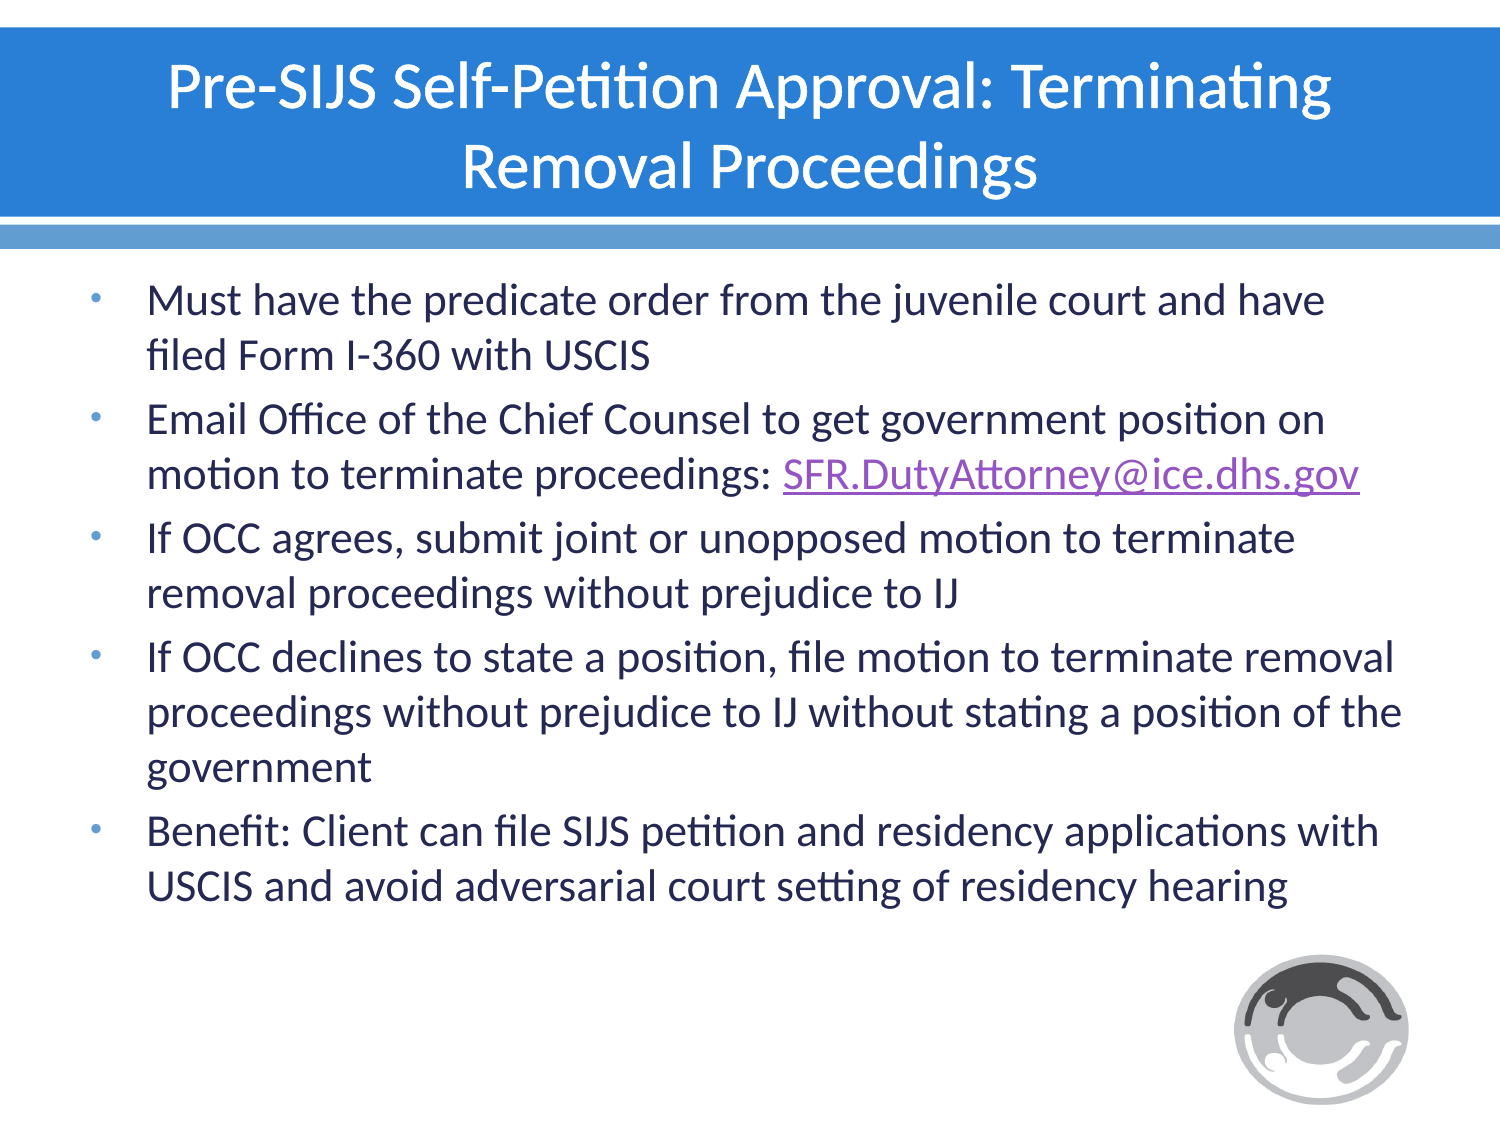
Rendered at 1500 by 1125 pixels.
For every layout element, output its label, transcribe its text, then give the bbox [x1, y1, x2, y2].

picture [1234, 1005, 1424, 1125]
list Must have the predicate order from the juvenile court and have filed Form I-360 with USCIS Email Office of the Chief Counsel to get government position on motion to terminate proceedings: SFR.DutyAttorney@ice.dhs.gov If OCC agrees, submit joint or unopposed motion to terminate removal proceedings without prejudice to IJ If OCC declines to state a position, file motion to terminate removal proceedings without prejudice to IJ without stating a position of the government Benefit: Client can file SIJS petition and residency applications with USCIS and avoid adversarial court setting of residency hearing [75, 262, 1425, 1005]
title Pre-SIJS Self-Petition Approval: Terminating Removal Proceedings [75, 29, 1425, 213]
